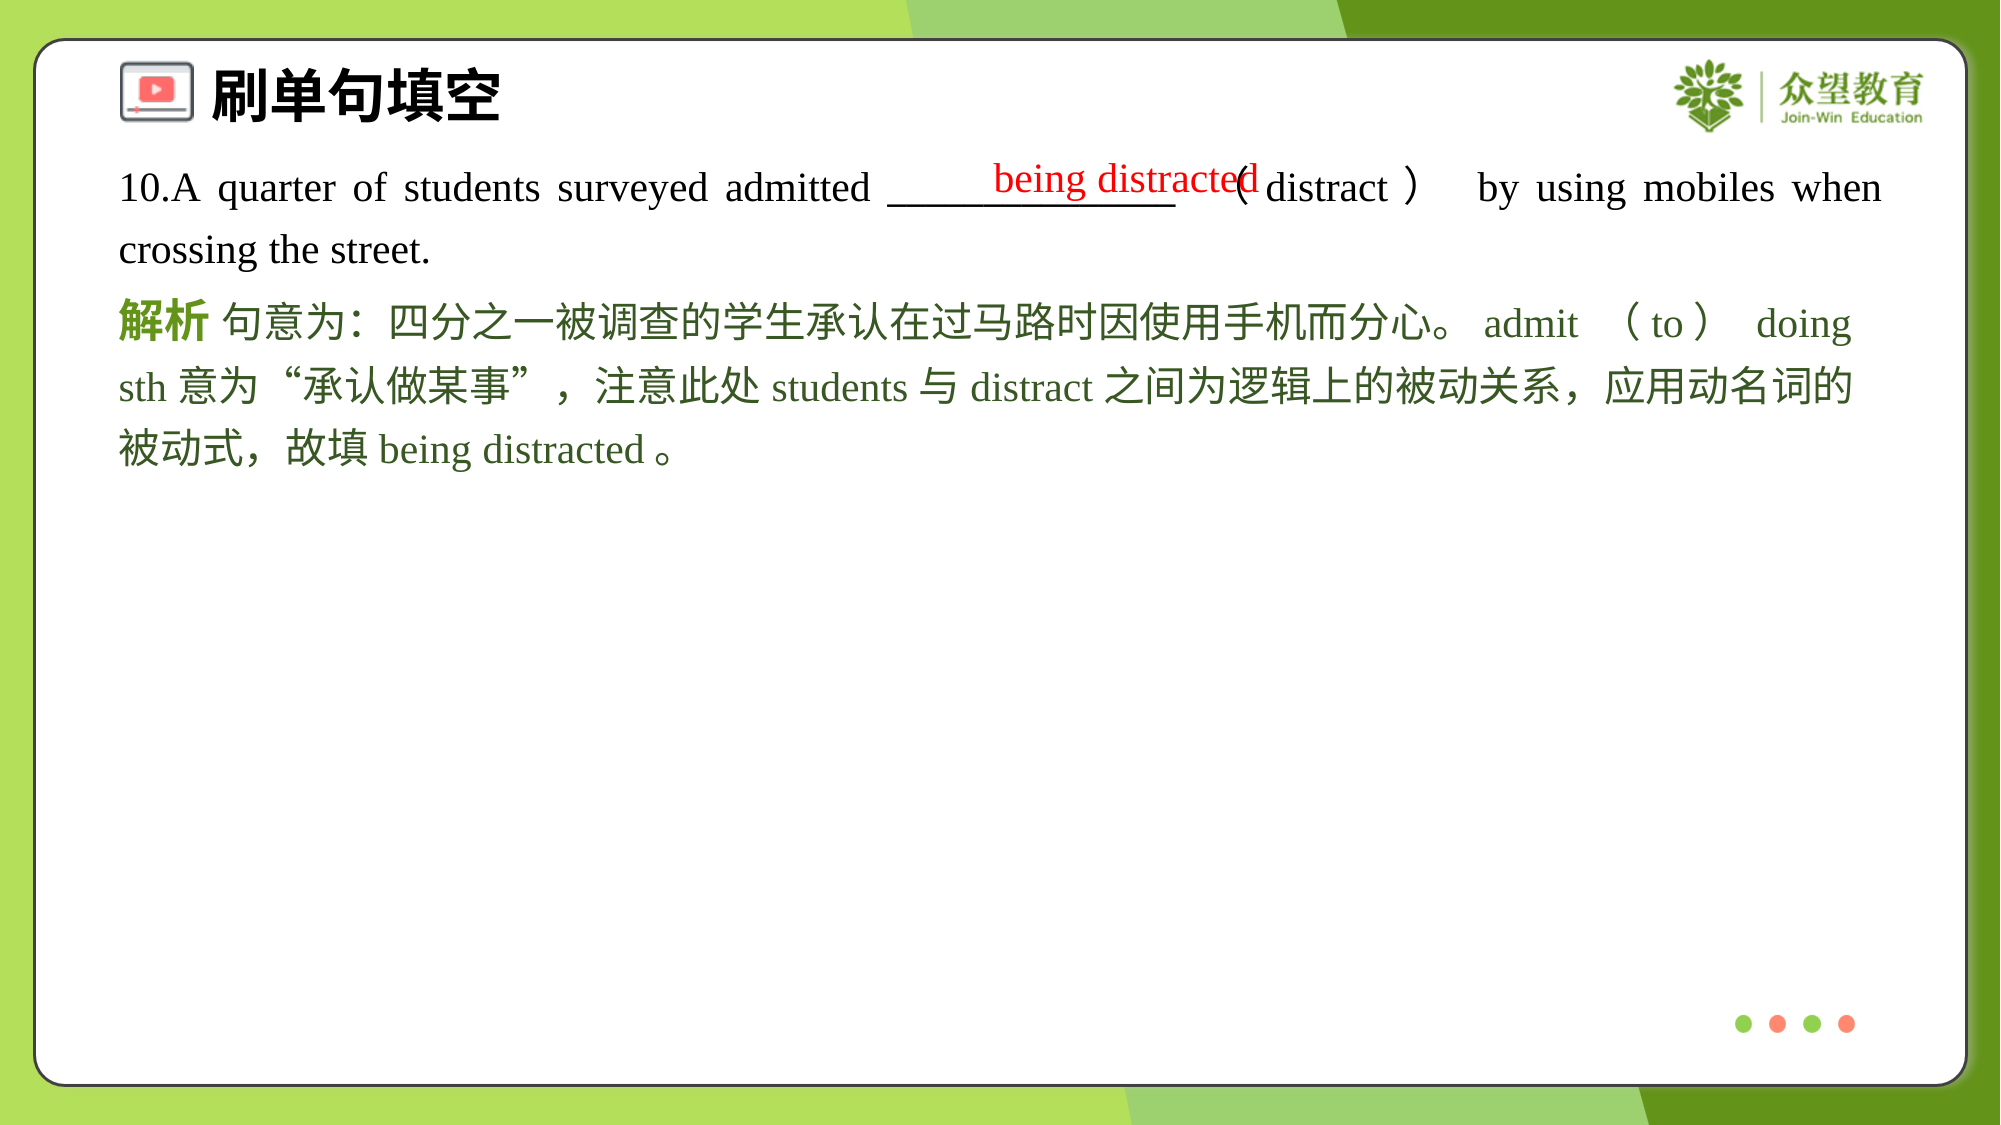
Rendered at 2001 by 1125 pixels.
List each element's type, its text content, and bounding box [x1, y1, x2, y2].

picture [0, 0, 2000, 1125]
text_box 10.A quarter of students surveyed admitted _______________ （distract） by using mobiles when crossing the street. [118, 146, 1883, 267]
text_box 解析 句意为：四分之一被调查的学生承认在过马路时因使用手机而分心。admit （to） doing sth意为“承认做某事”，注意此处students与distract之间为逻辑上的被动关系，应用动名词的被动式，故填being distracted。 [118, 278, 1883, 467]
text_box being distracted [984, 138, 1269, 196]
